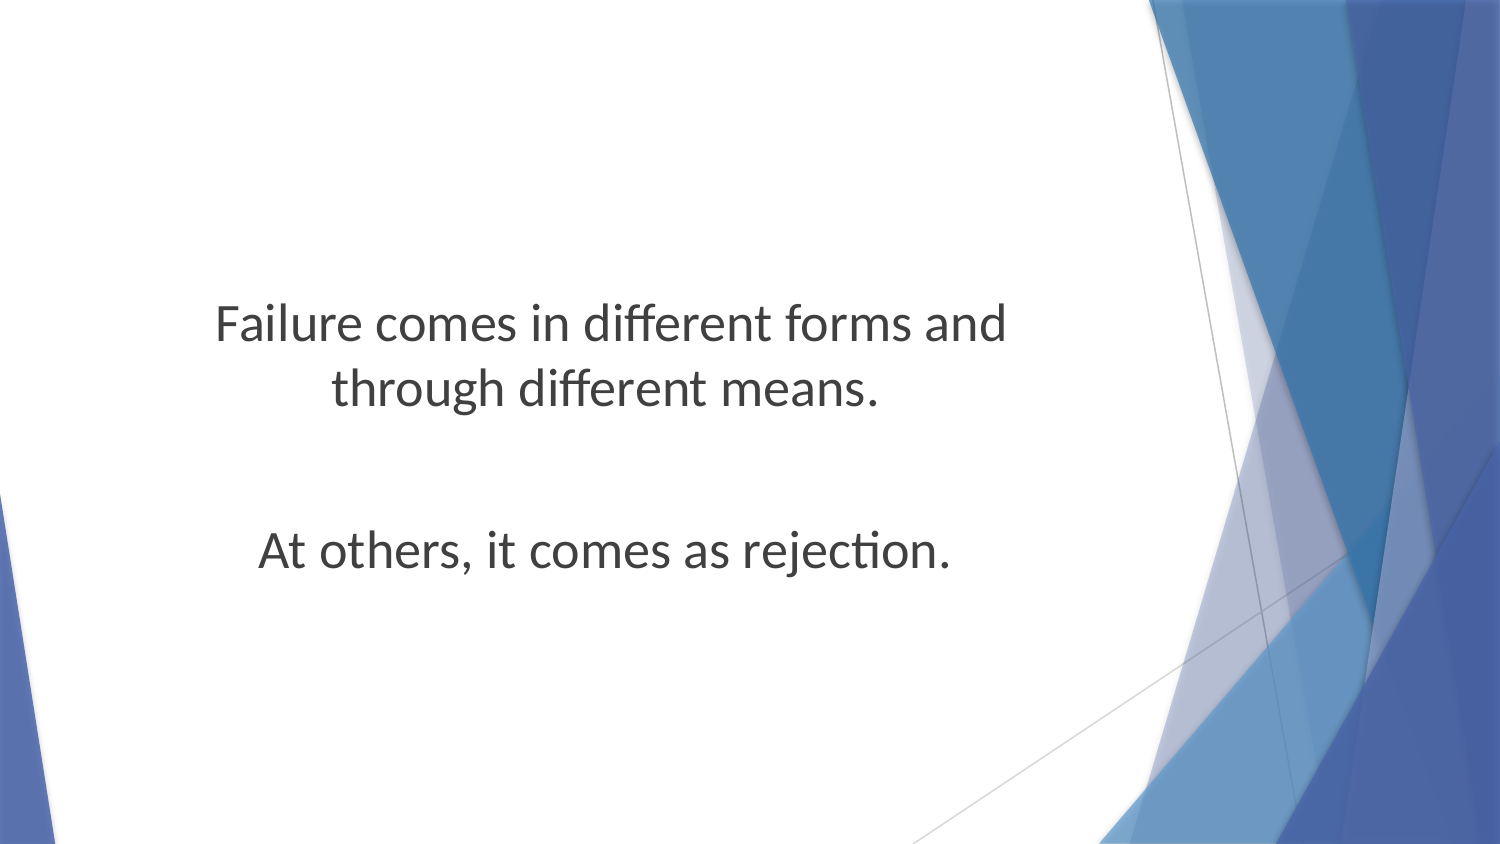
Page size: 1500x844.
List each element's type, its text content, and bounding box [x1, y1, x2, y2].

list Failure comes in different forms and through different means. At others, it comes as rejection. [83, 280, 1141, 635]
